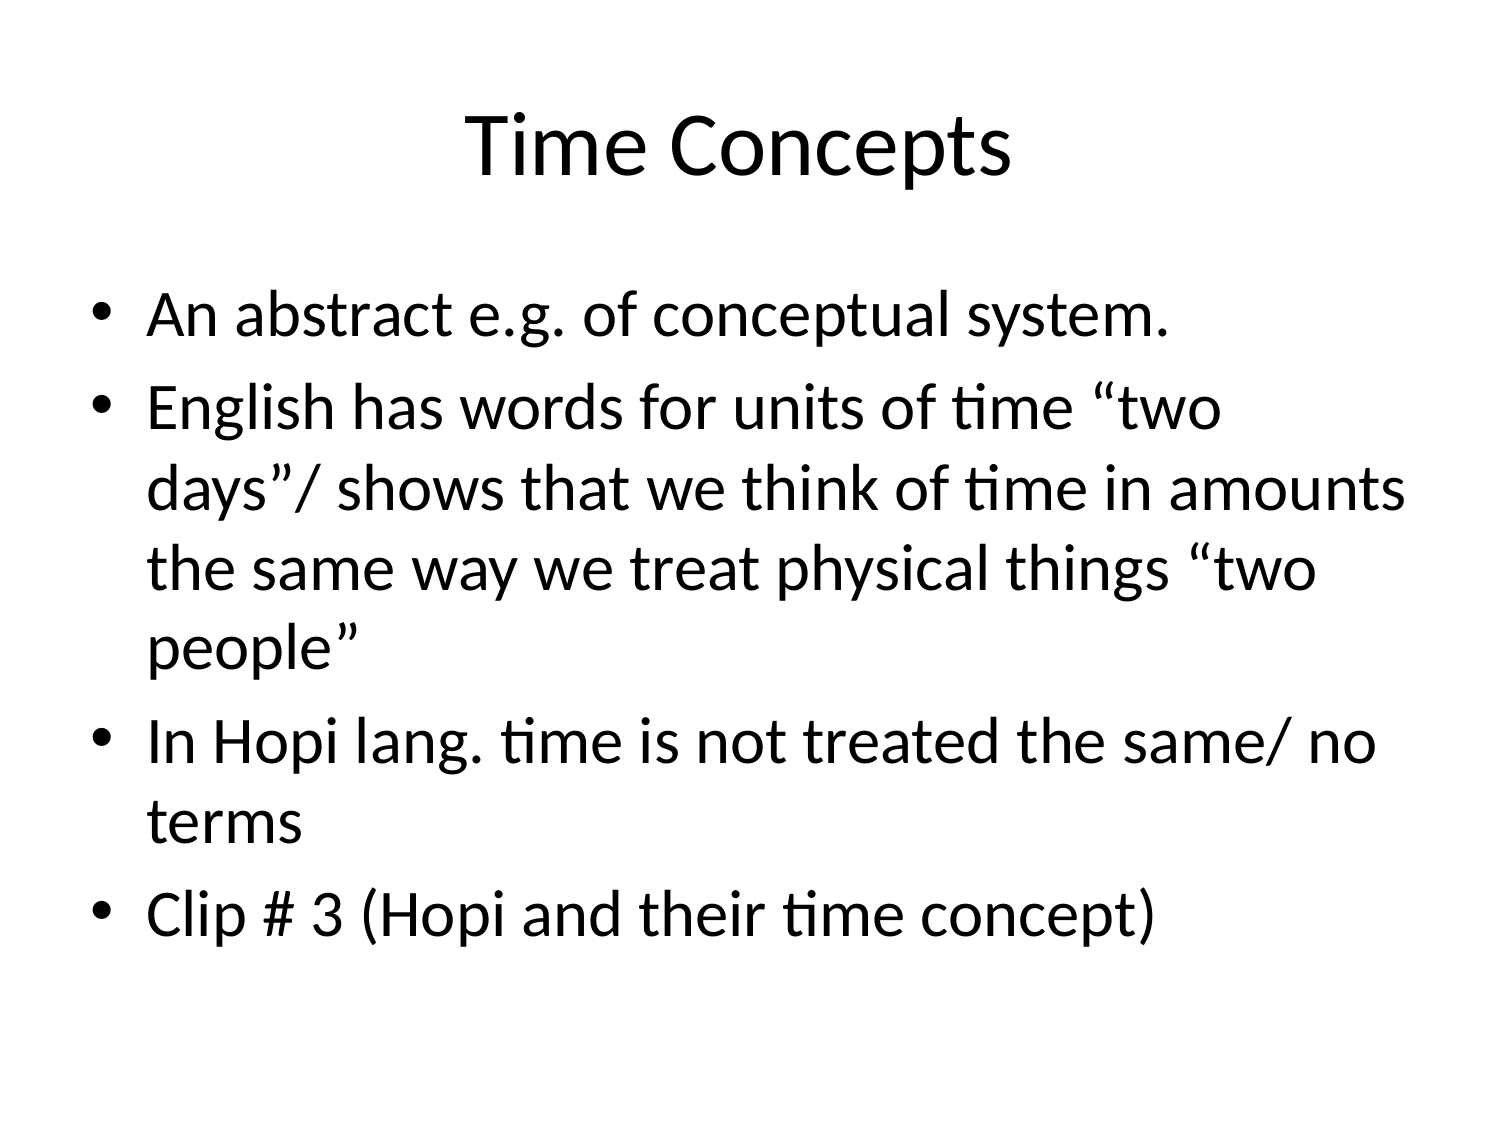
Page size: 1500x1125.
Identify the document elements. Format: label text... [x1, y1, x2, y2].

title Time Concepts [75, 45, 1425, 233]
list An abstract e.g. of conceptual system. English has words for units of time “two days”/ shows that we think of time in amounts the same way we treat physical things “two people” In Hopi lang. time is not treated the same/ no terms Clip # 3 (Hopi and their time concept) [75, 262, 1425, 1005]
